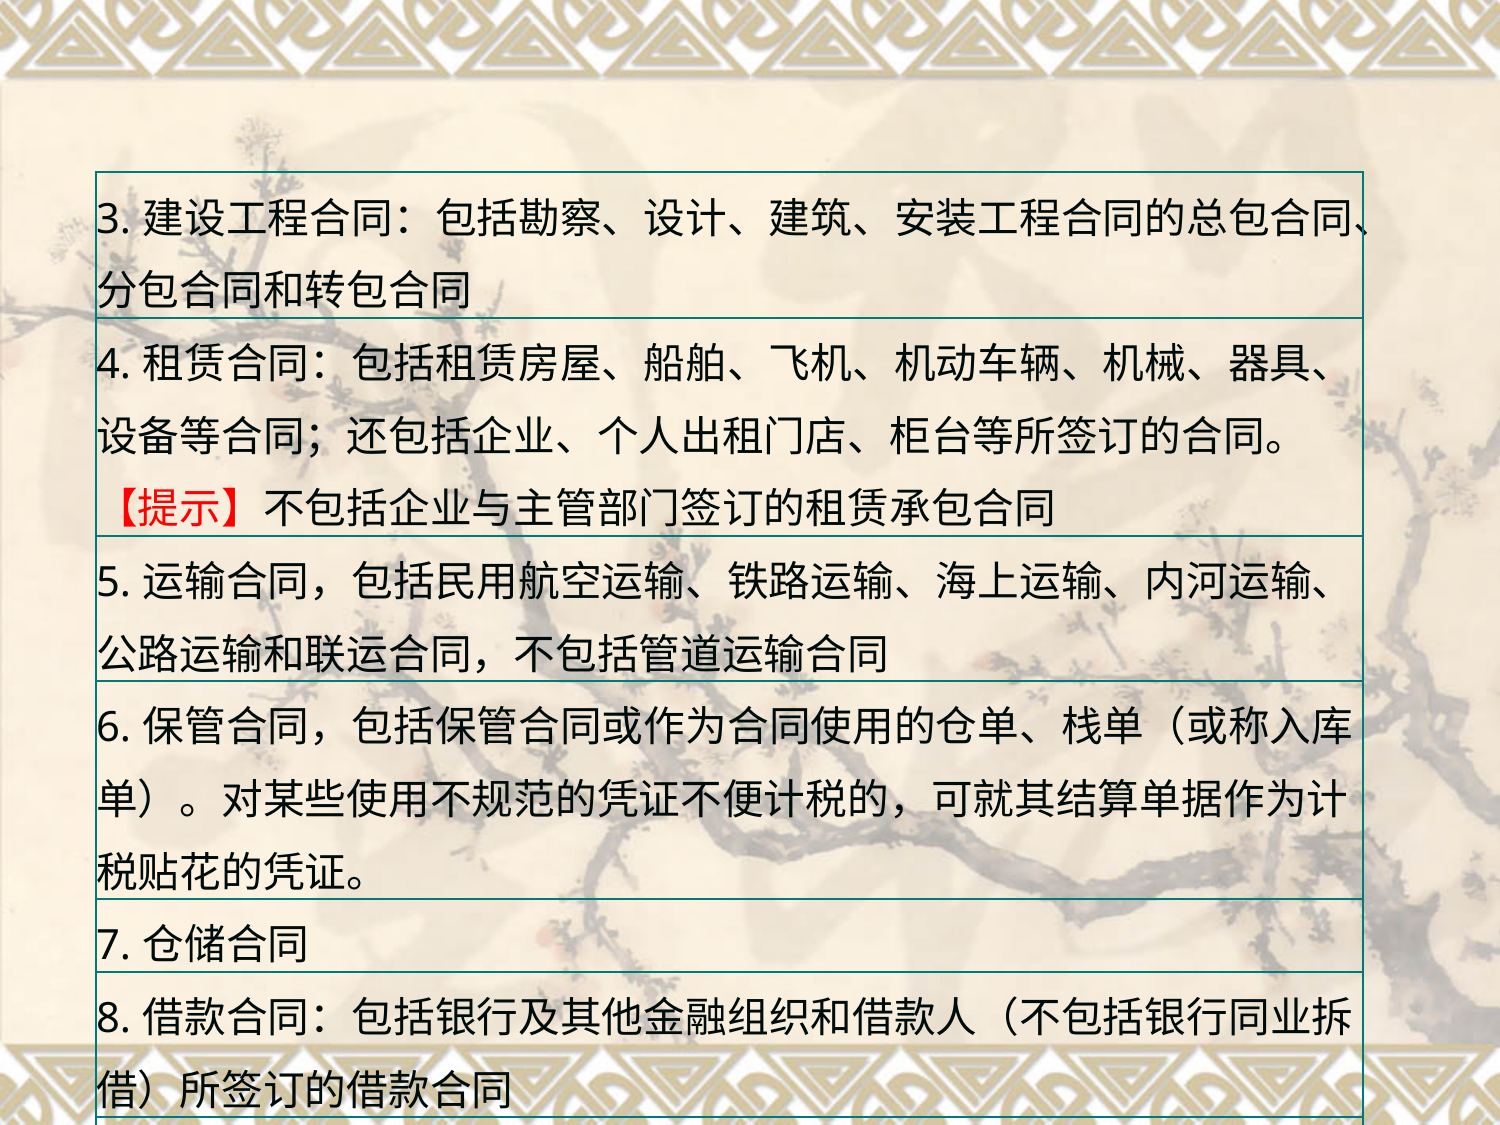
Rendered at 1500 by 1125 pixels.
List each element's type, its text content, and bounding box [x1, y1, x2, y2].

picture [0, 0, 1500, 1125]
table_cell 5.运输合同，包括民用航空运输、铁路运输、海上运输、内河运输、公路运输和联运合同，不包括管道运输合同 [97, 537, 1362, 680]
table_cell 7.仓储合同 [97, 900, 1362, 971]
table_cell 8.借款合同：包括银行及其他金融组织和借款人（不包括银行同业拆借）所签订的借款合同 [97, 973, 1362, 1116]
table_cell 9.融资租赁合同 [97, 1118, 1362, 1125]
table_cell 6.保管合同，包括保管合同或作为合同使用的仓单、栈单（或称入库单）。对某些使用不规范的凭证不便计税的，可就其结算单据作为计税贴花的凭证。 [97, 682, 1362, 898]
table_cell 4.租赁合同：包括租赁房屋、船舶、飞机、机动车辆、机械、器具、设备等合同；还包括企业、个人出租门店、柜台等所签订的合同。 【提示】不包括企业与主管部门签订的租赁承包合同 [97, 319, 1362, 535]
table_header 3.建设工程合同：包括勘察、设计、建筑、安装工程合同的总包合同、分包合同和转包合同 [97, 173, 1362, 317]
